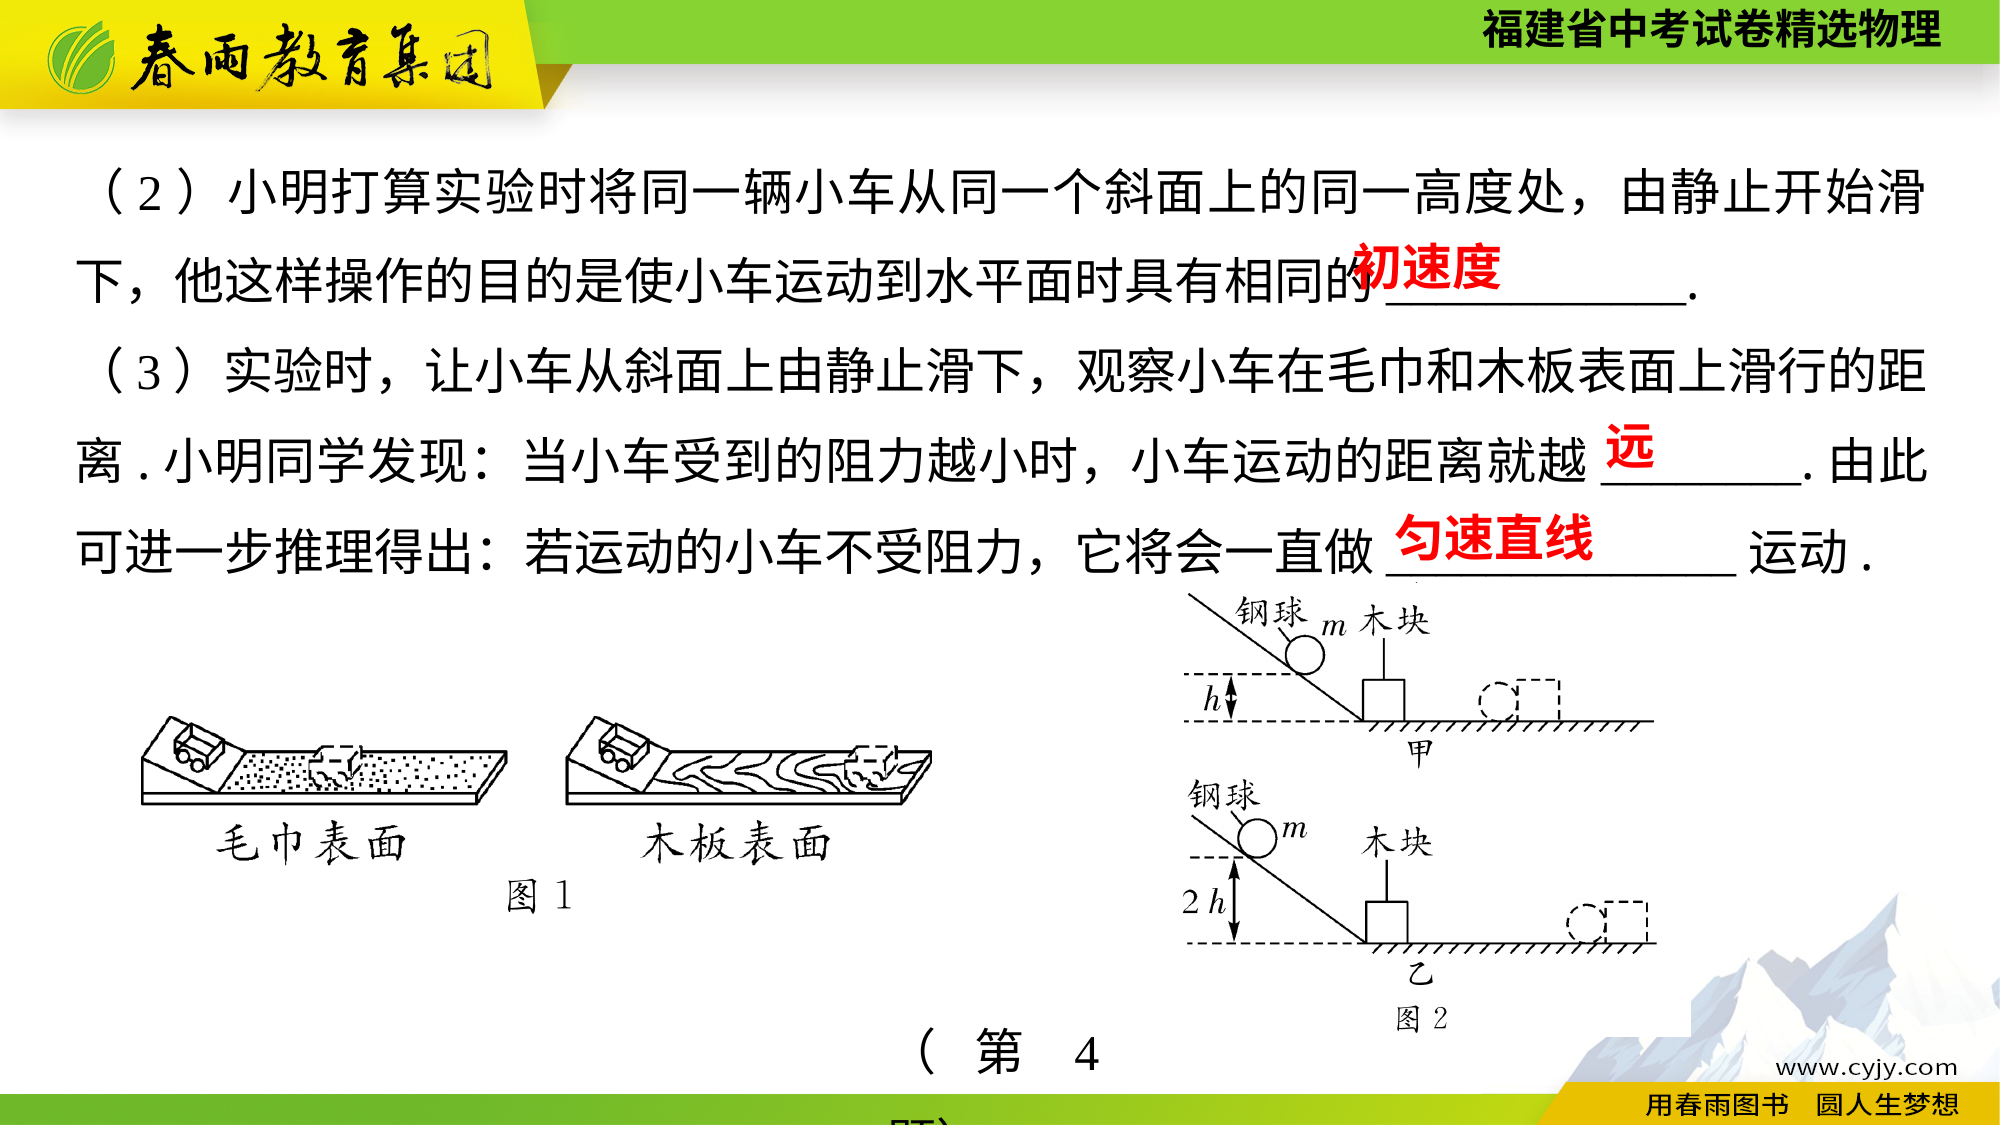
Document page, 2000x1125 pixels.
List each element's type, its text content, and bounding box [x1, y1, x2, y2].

picture [0, 0, 2000, 1125]
text_box （第4题） [871, 983, 1126, 1088]
text_box 匀速直线 [1379, 498, 1610, 574]
text_box 远 [1591, 406, 1671, 482]
list （2）小明打算实验时将同一辆小车从同一个斜面上的同一高度处，由静止开始滑下，他这样操作的目的是使小车运动到水平面时具有相同的____________. （3）实验时，让小车从斜面上由静止滑下，观察小车在毛巾和木板表面上滑行的距离.小明同学发现：当小车受到的阻力越小时，小车运动的距离就越________.由此可进一步推理得出：若运动的小车不受阻力，它将会一直做______________运动. [59, 122, 1944, 581]
text_box 初速度 [1337, 228, 1518, 303]
